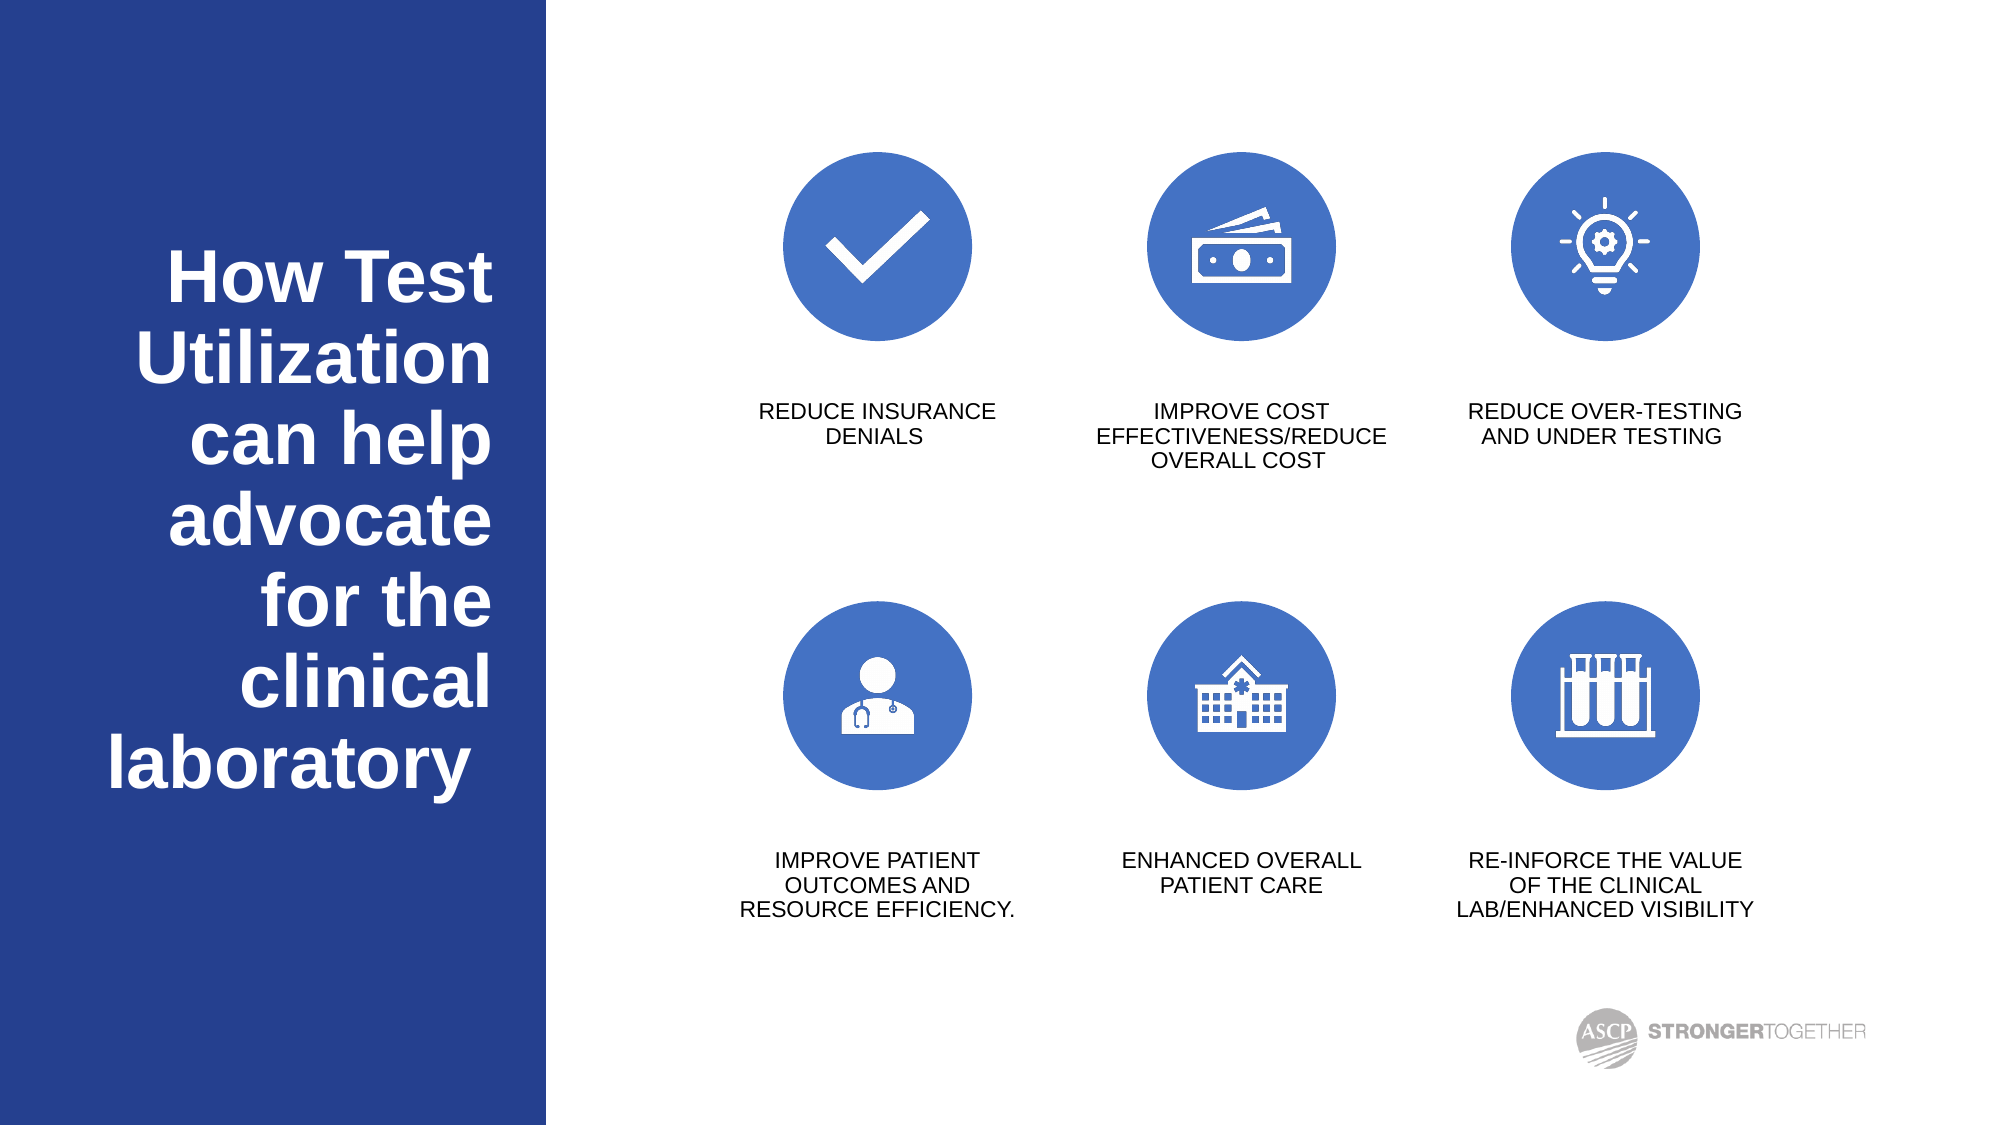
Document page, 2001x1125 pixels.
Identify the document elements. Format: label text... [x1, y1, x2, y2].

title How Test Utilization can help advocate for the clinical laboratory [37, 412, 509, 631]
picture [1576, 1008, 1866, 1069]
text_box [722, 151, 1761, 974]
